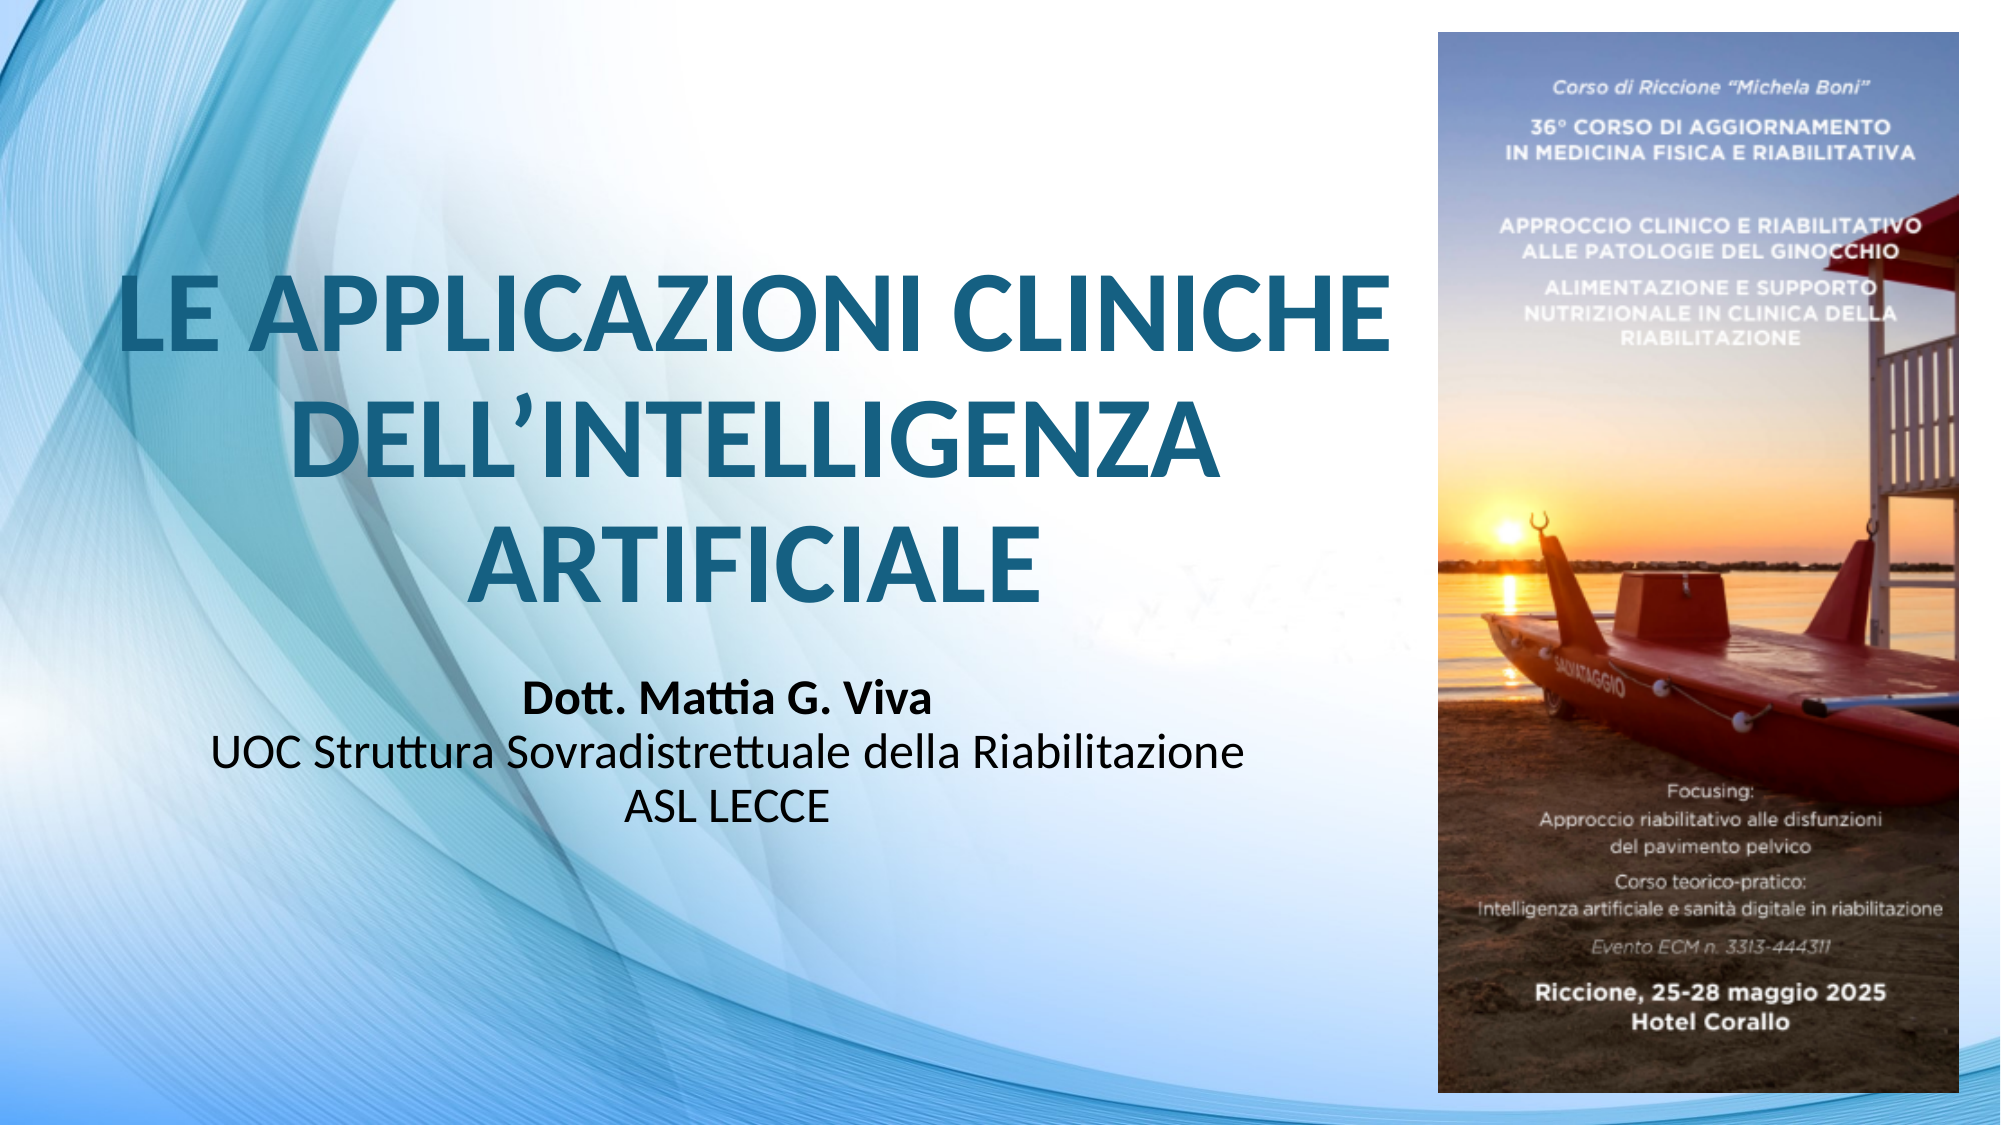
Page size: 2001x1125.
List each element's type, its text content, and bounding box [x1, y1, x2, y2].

subtitle Dott. Mattia G. Viva UOC Struttura Sovradistrettuale della Riabilitazione ASL LECCE [123, 663, 1333, 935]
title LE APPLICAZIONI CLINICHE DELL’INTELLIGENZA ARTIFICIALE [94, 239, 1417, 636]
picture [0, 0, 2001, 1125]
